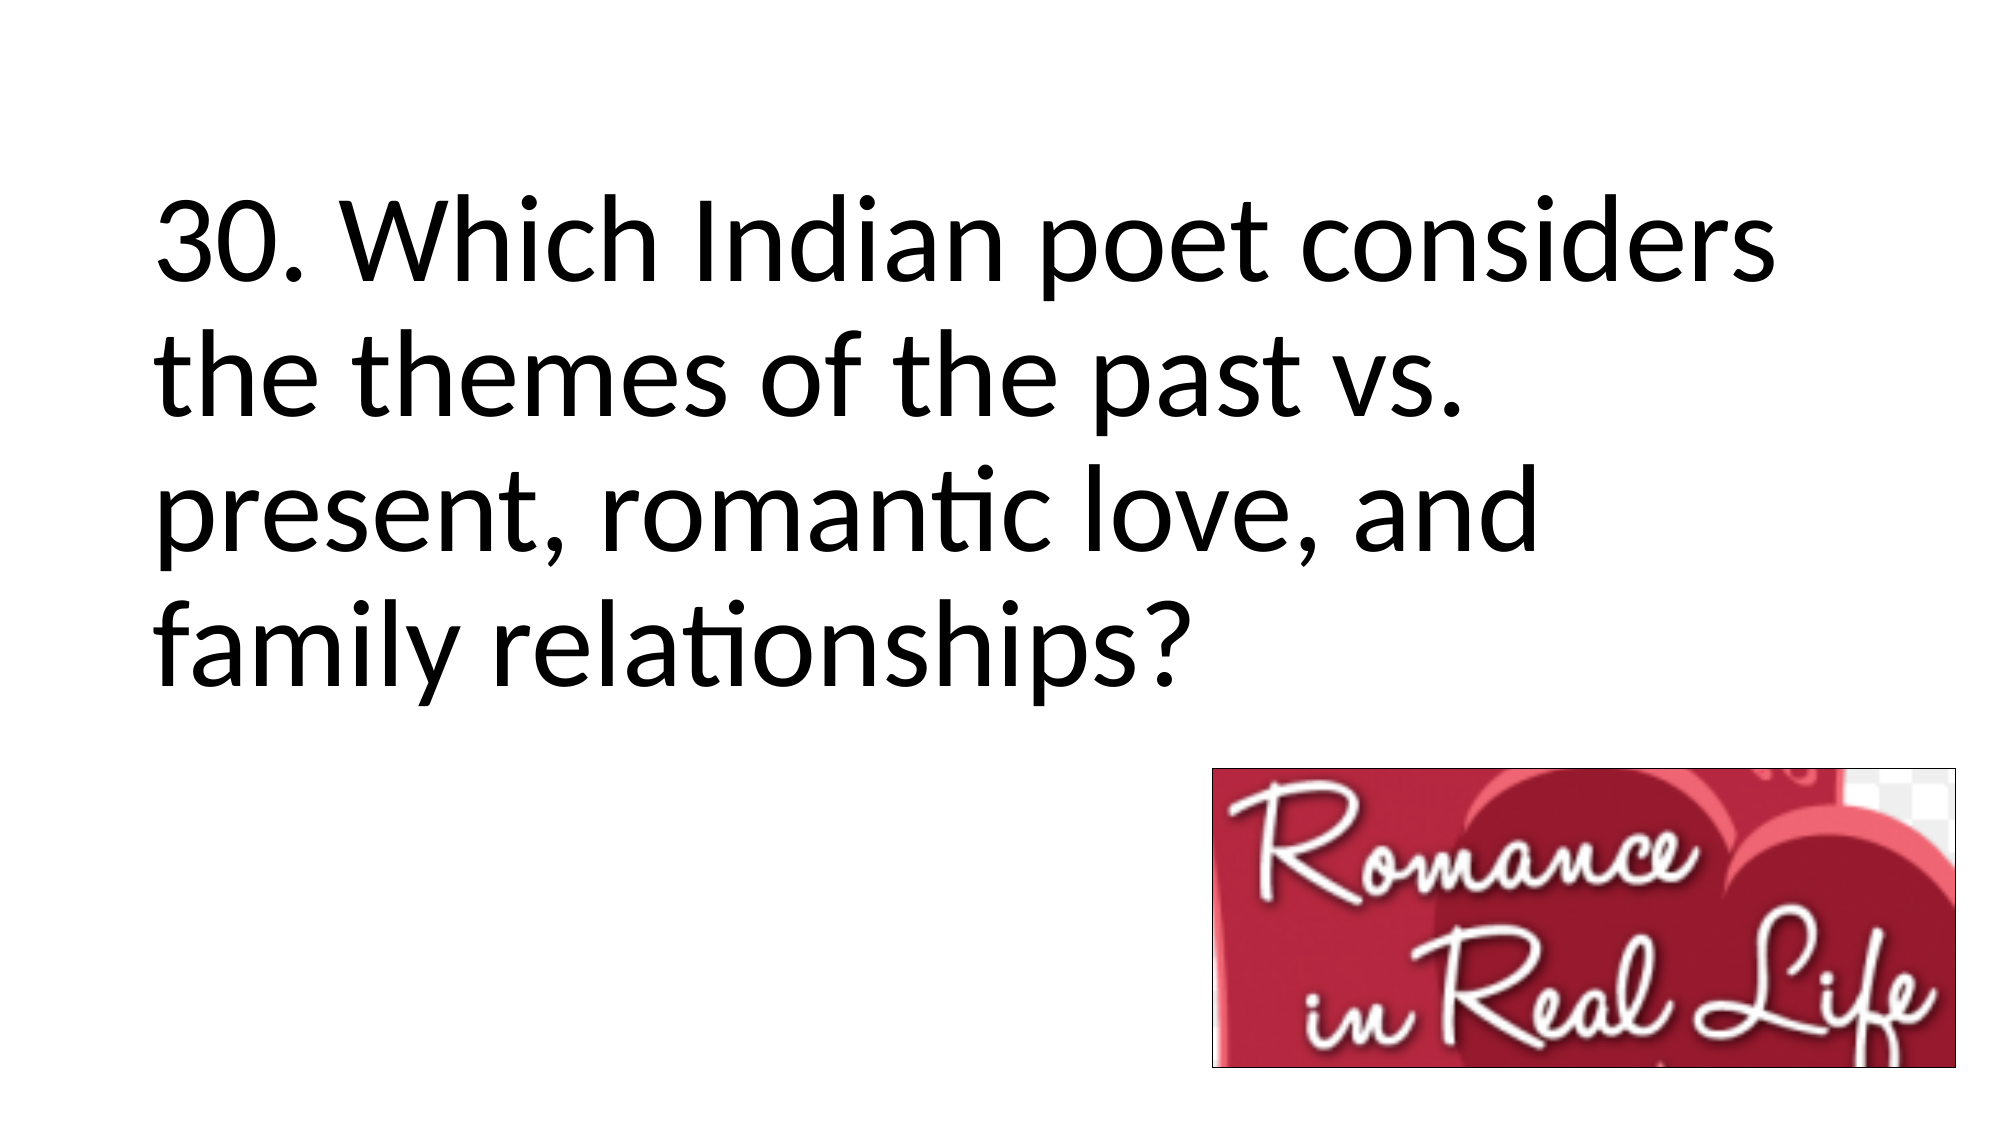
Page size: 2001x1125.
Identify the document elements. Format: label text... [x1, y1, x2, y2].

picture [1212, 768, 1956, 1068]
list 30. Which Indian poet considers the themes of the past vs. present, romantic love, and family relationships? [137, 166, 1863, 880]
